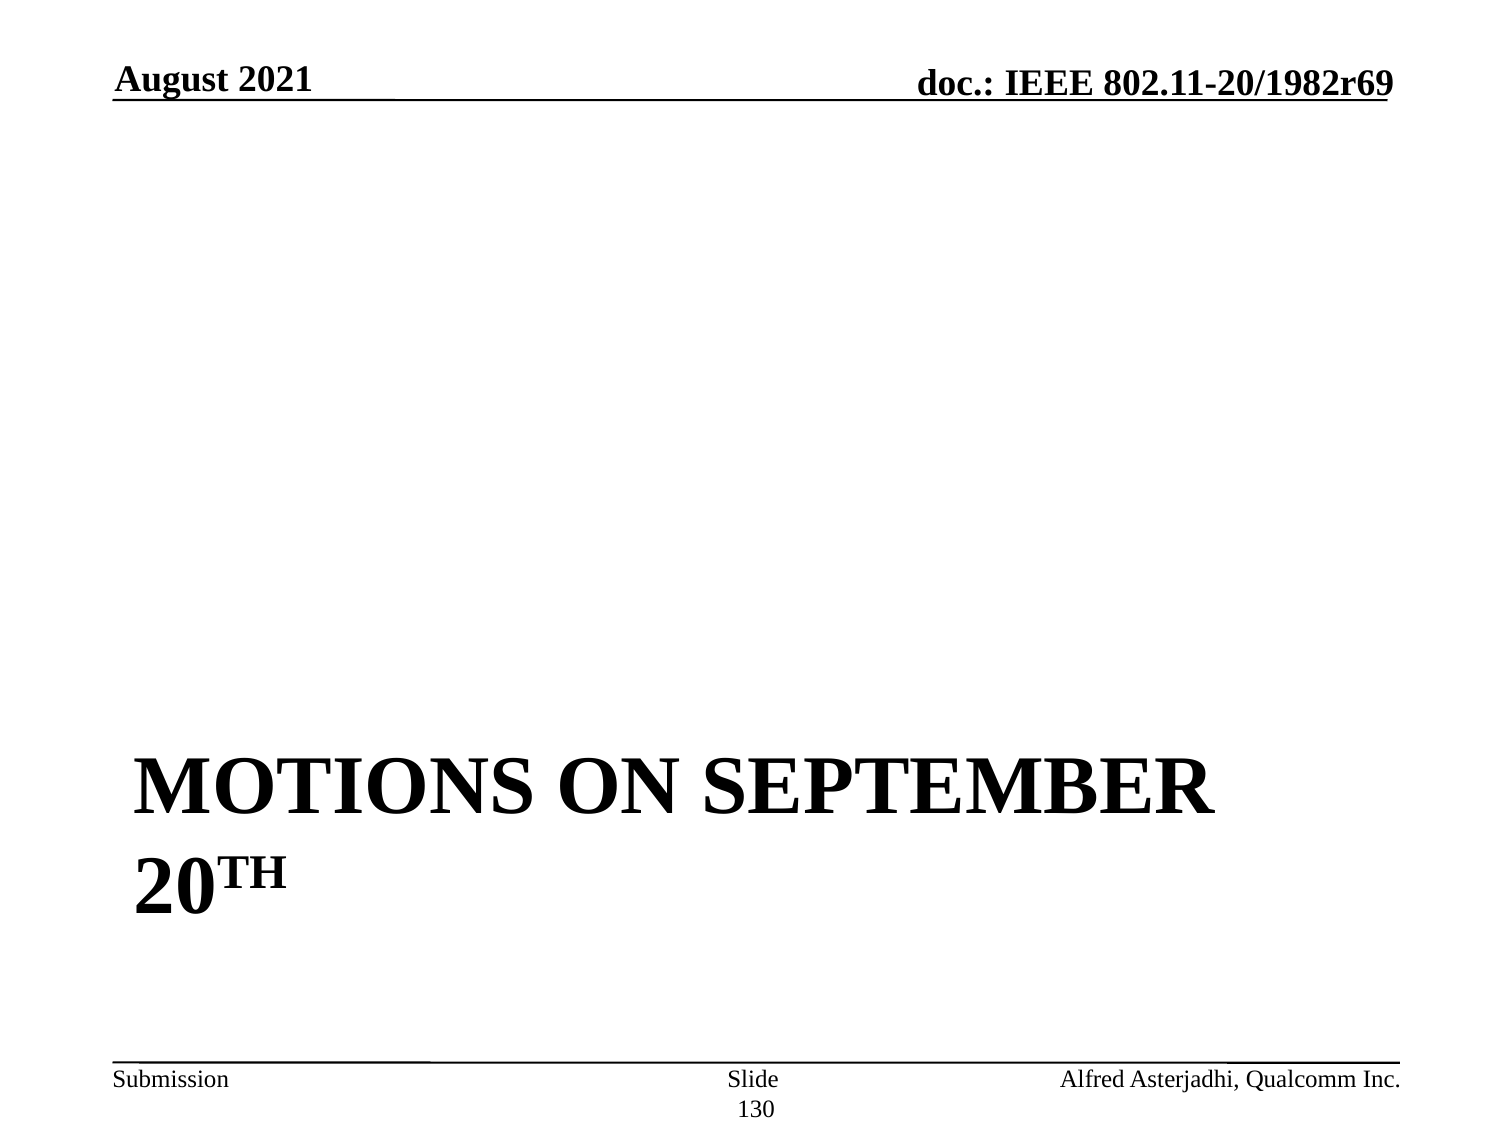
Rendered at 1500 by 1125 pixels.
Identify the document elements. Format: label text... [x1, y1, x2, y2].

title Motions on September 20th [118, 722, 1394, 947]
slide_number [114, 54, 423, 100]
footer Alfred Asterjadhi, Qualcomm Inc. [878, 1061, 1402, 1093]
slide_number Slide 130 [712, 1061, 800, 1123]
